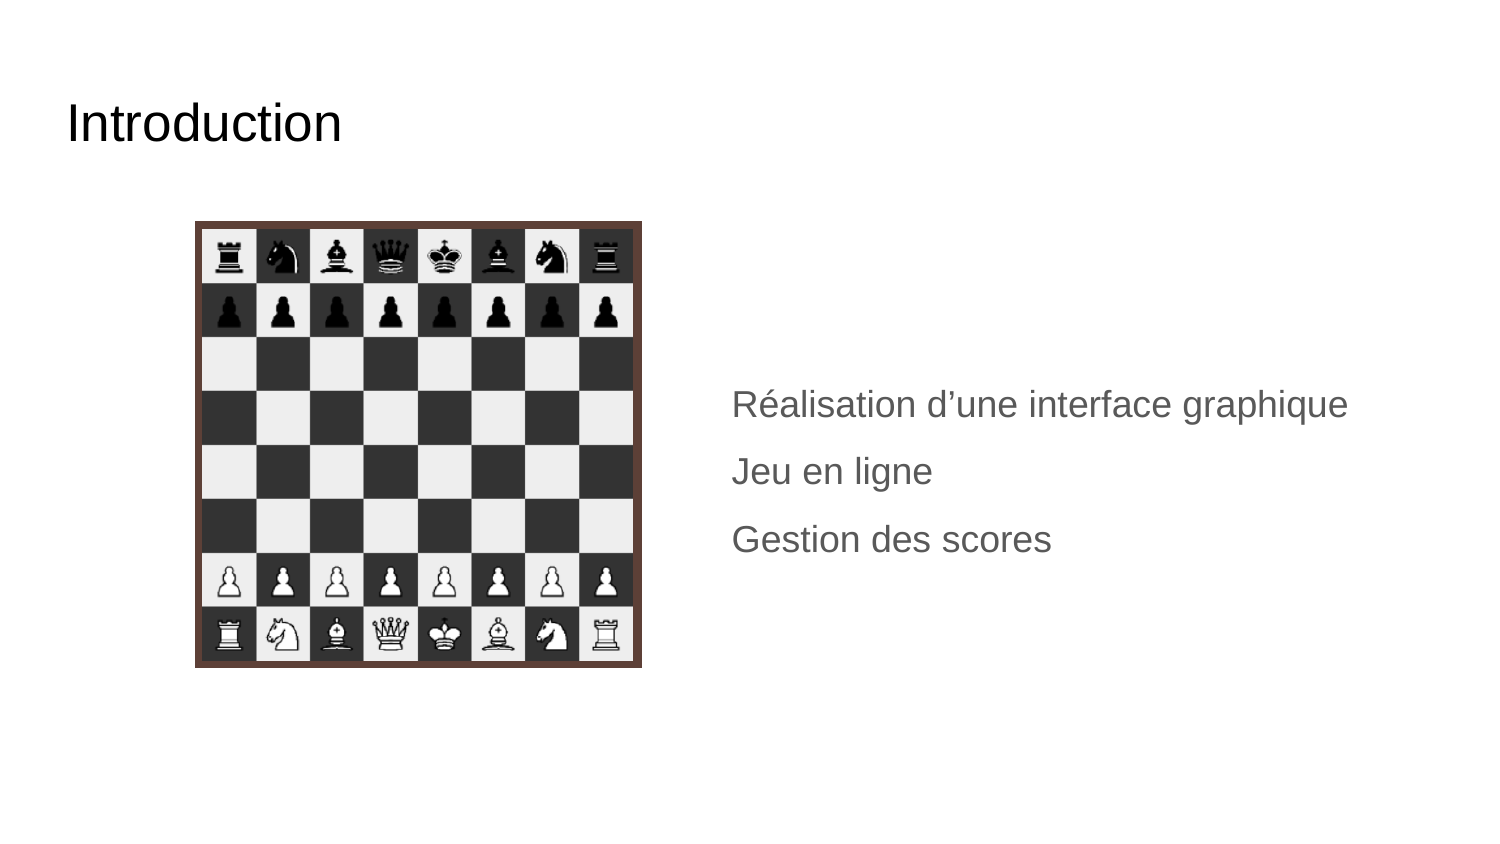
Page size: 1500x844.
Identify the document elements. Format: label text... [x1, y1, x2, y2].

picture [194, 221, 643, 669]
text_box Réalisation d’une interface graphique Jeu en ligne Gestion des scores [716, 342, 1403, 575]
title Introduction [51, 72, 1449, 167]
